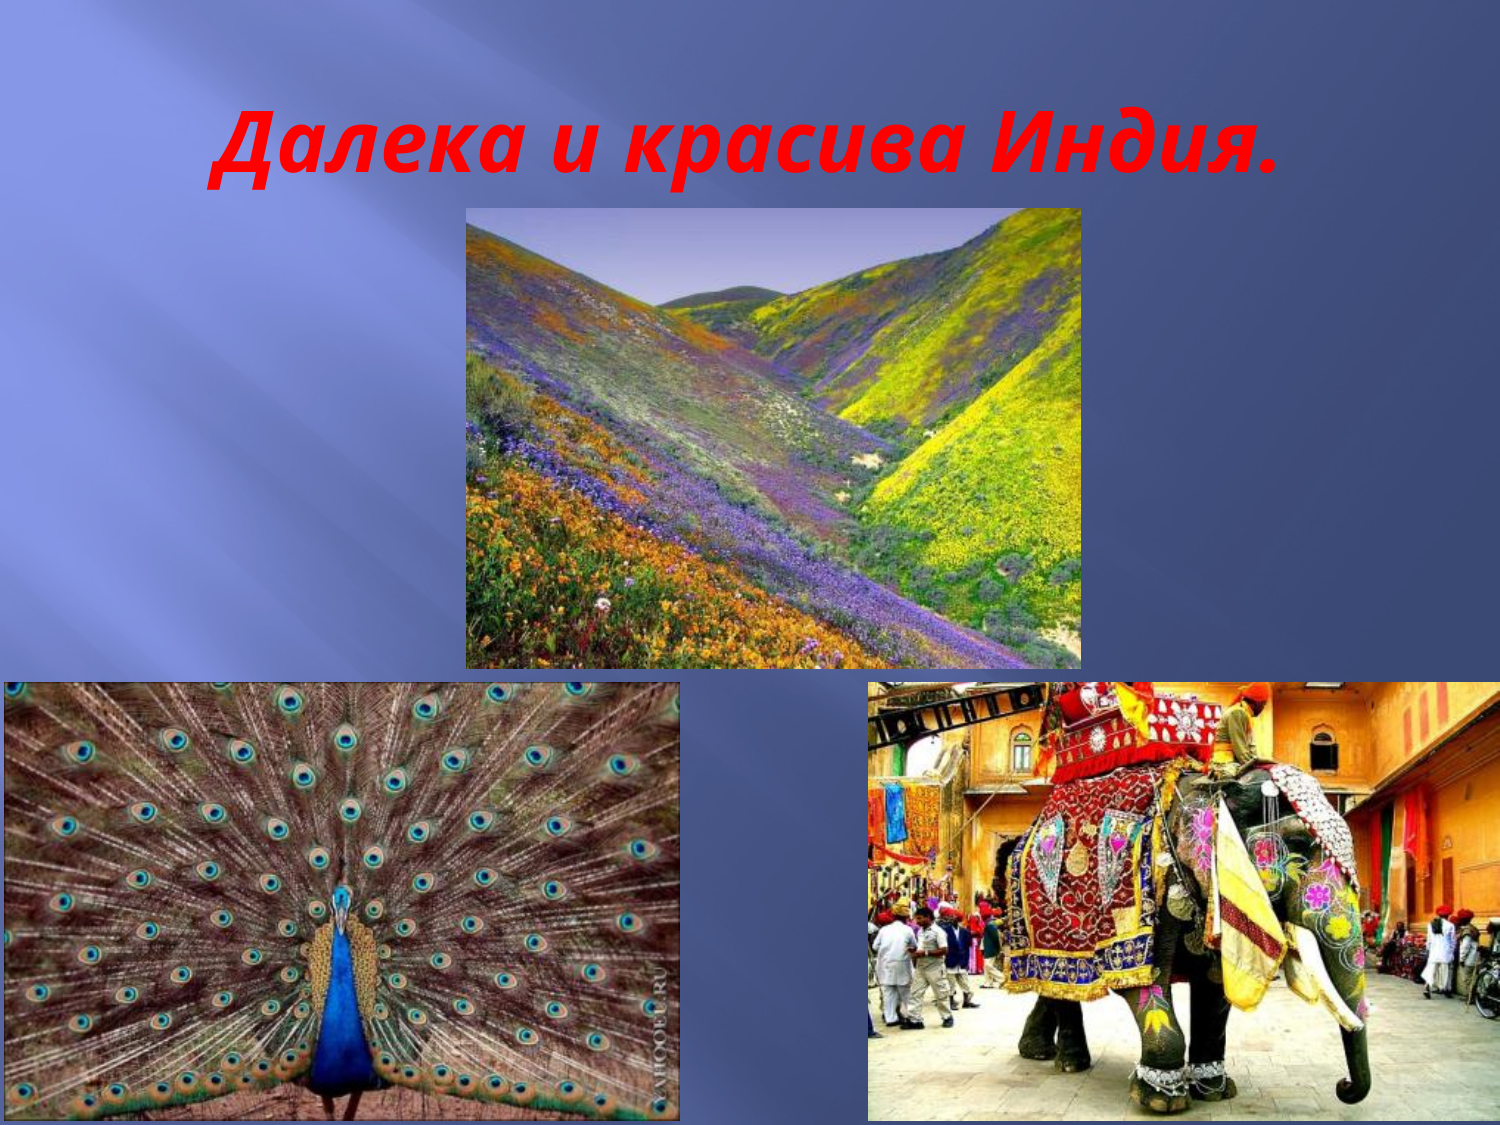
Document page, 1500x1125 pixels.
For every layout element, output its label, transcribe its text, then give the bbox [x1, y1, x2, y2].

picture [4, 682, 680, 1121]
picture [867, 682, 1500, 1121]
title Далека и красива Индия. [75, 45, 1425, 233]
picture [466, 207, 1081, 670]
